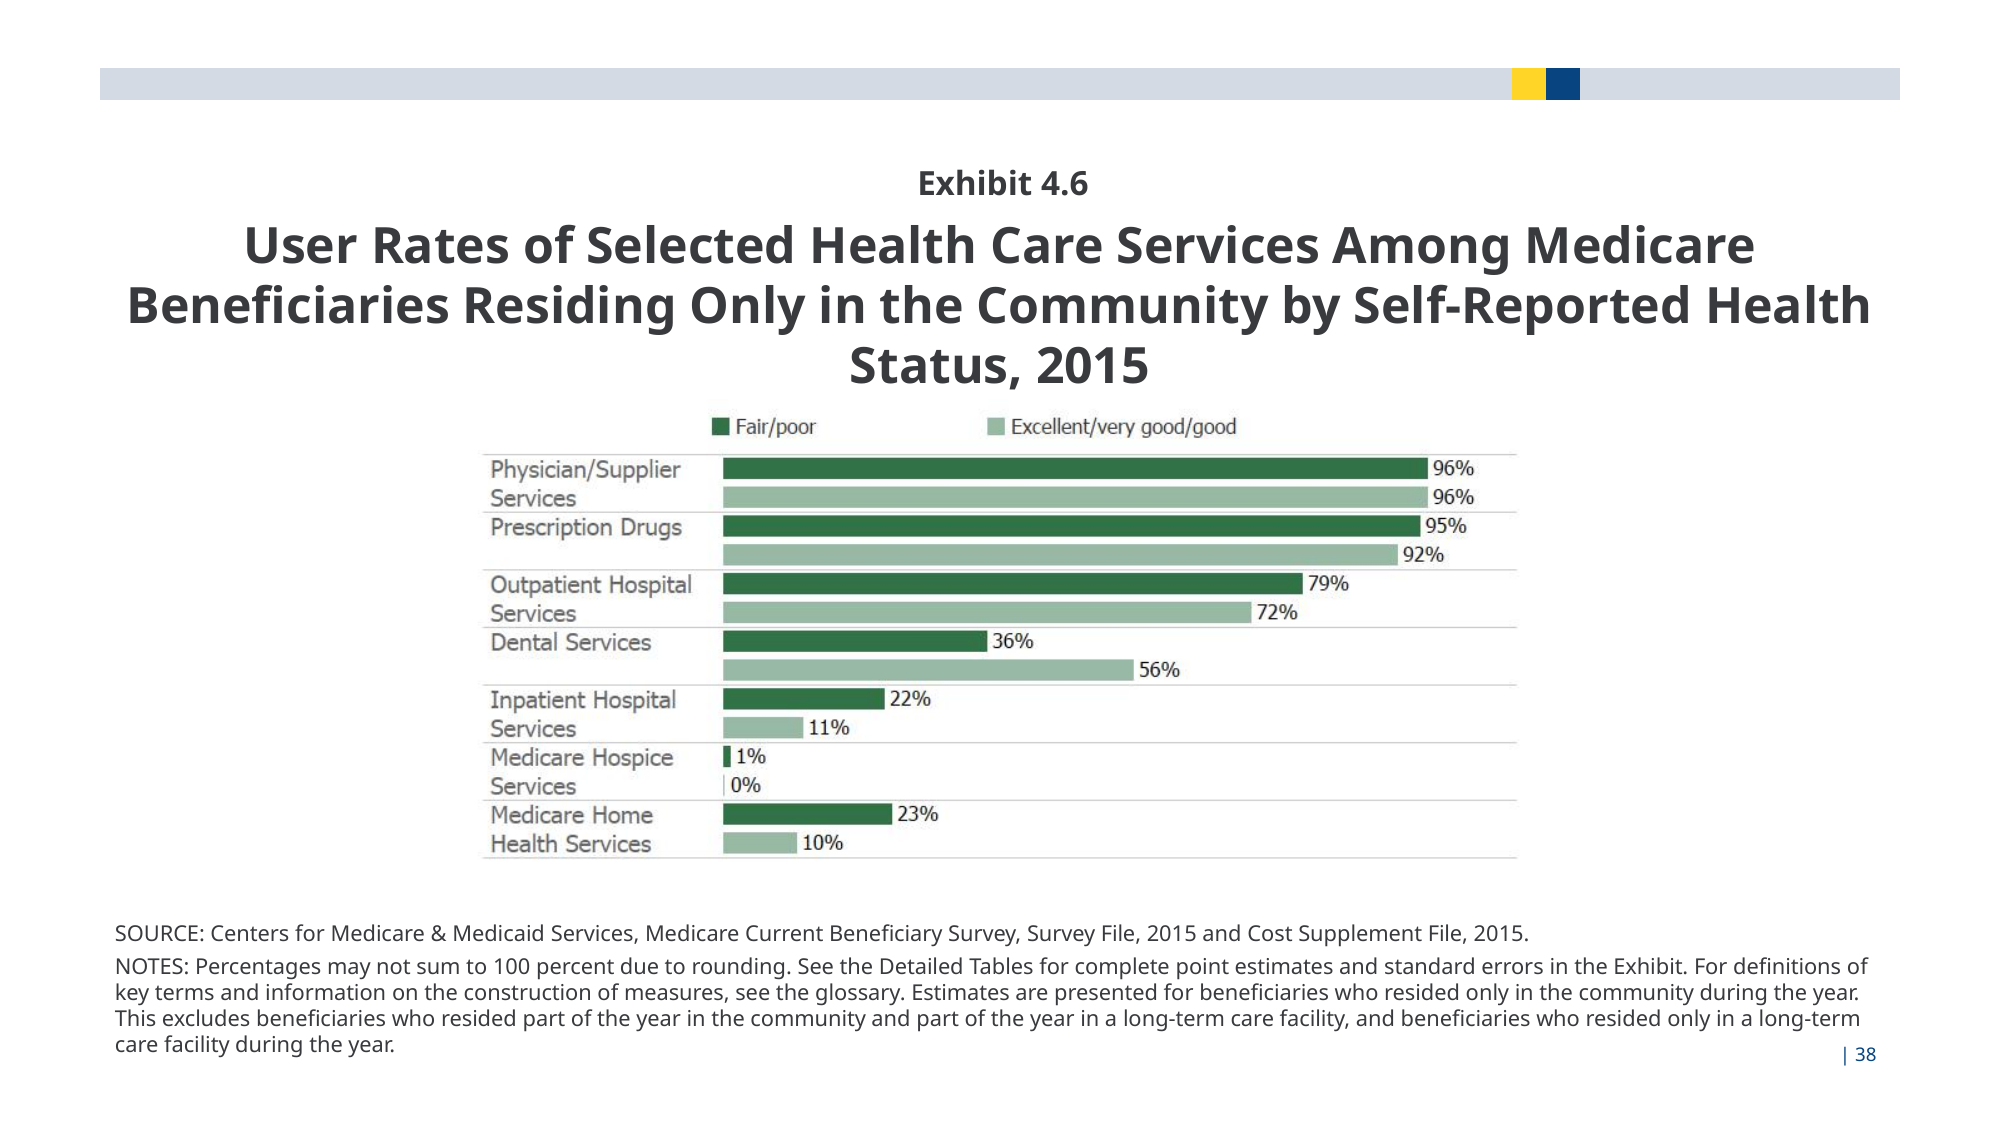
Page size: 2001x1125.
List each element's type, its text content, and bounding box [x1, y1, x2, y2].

picture [468, 399, 1532, 900]
list SOURCE: Centers for Medicare & Medicaid Services, Medicare Current Beneficiary Survey, Survey File, 2015 and Cost Supplement File, 2015. NOTES: Percentages may not sum to 100 percent due to rounding. See the Detailed Tables for complete point estimates and standard errors in the Exhibit. For definitions of key terms and information on the construction of measures, see the glossary. Estimates are presented for beneficiaries who resided only in the community during the year. This excludes beneficiaries who resided part of the year in the community and part of the year in a long-term care facility, and beneficiaries who resided only in a long-term care facility during the year. [99, 912, 1900, 972]
title Exhibit 4.6 [99, 154, 1900, 213]
list User Rates of Selected Health Care Services Among Medicare Beneficiaries Residing Only in the Community by Self-Reported Health Status, 2015 [99, 213, 1900, 300]
